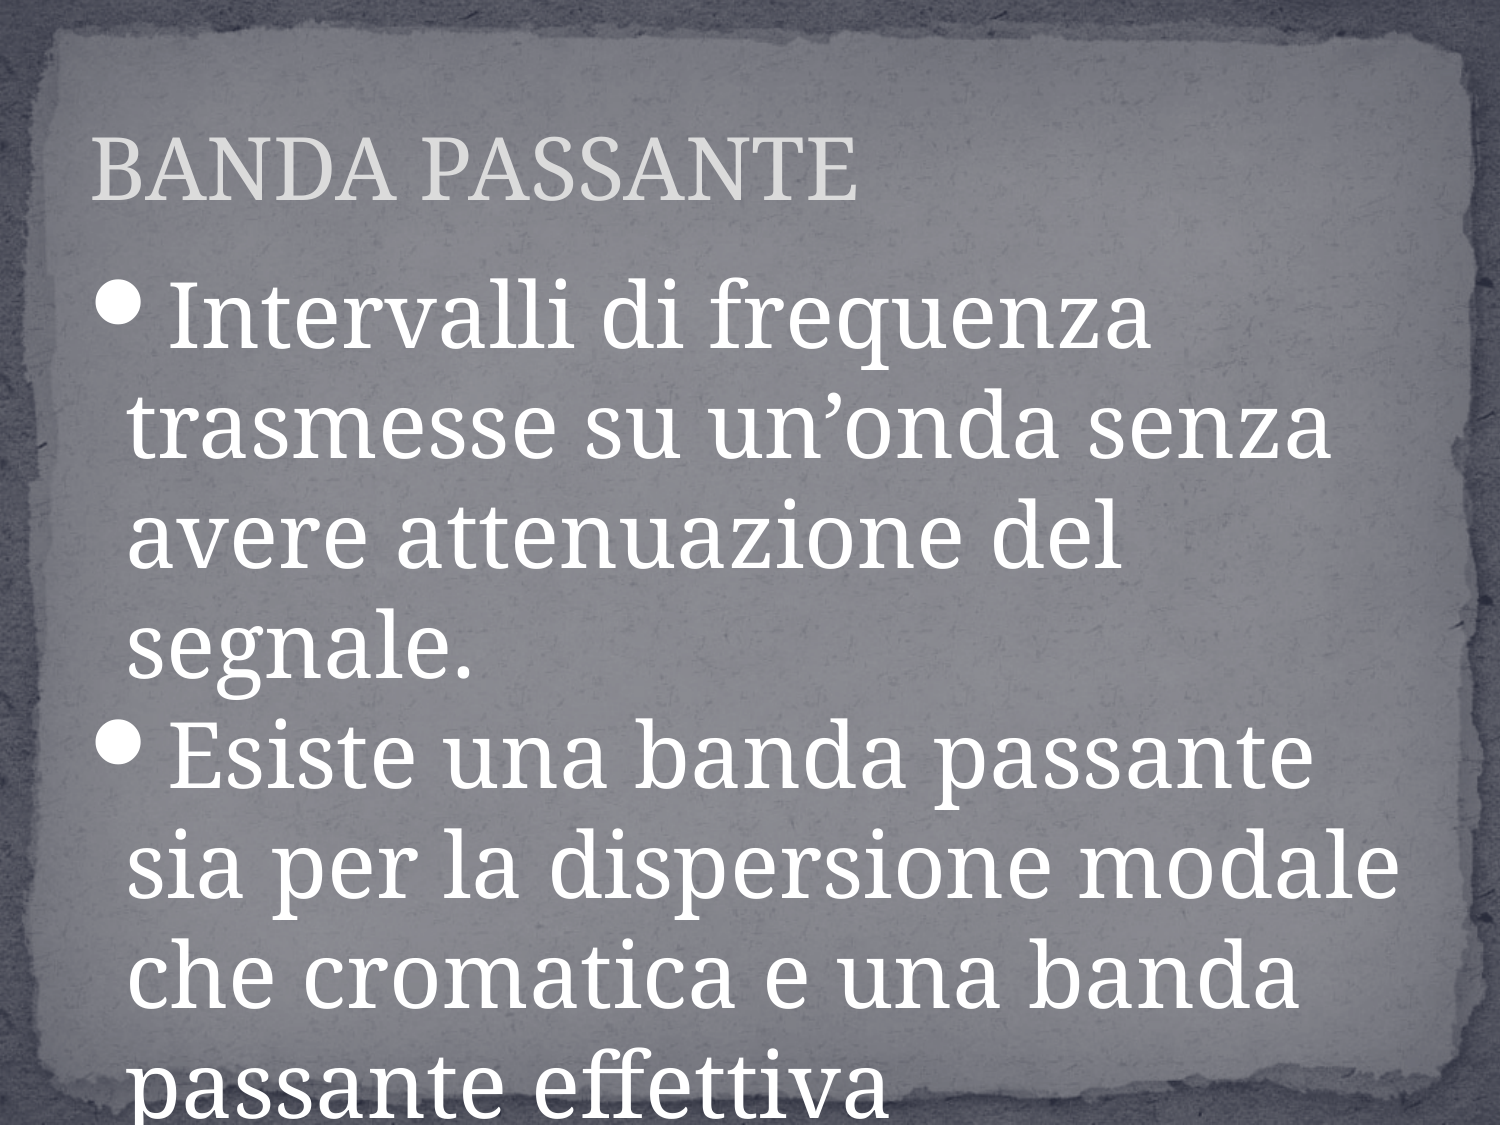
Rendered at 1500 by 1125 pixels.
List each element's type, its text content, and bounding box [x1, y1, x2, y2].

picture [0, 0, 1500, 1125]
text_box BANDA PASSANTE [75, 24, 1425, 225]
text_box Intervalli di frequenza trasmesse su un’onda senza avere attenuazione del segnale. Esiste una banda passante sia per la dispersione modale che cromatica e una banda passante effettiva [75, 249, 1425, 1000]
